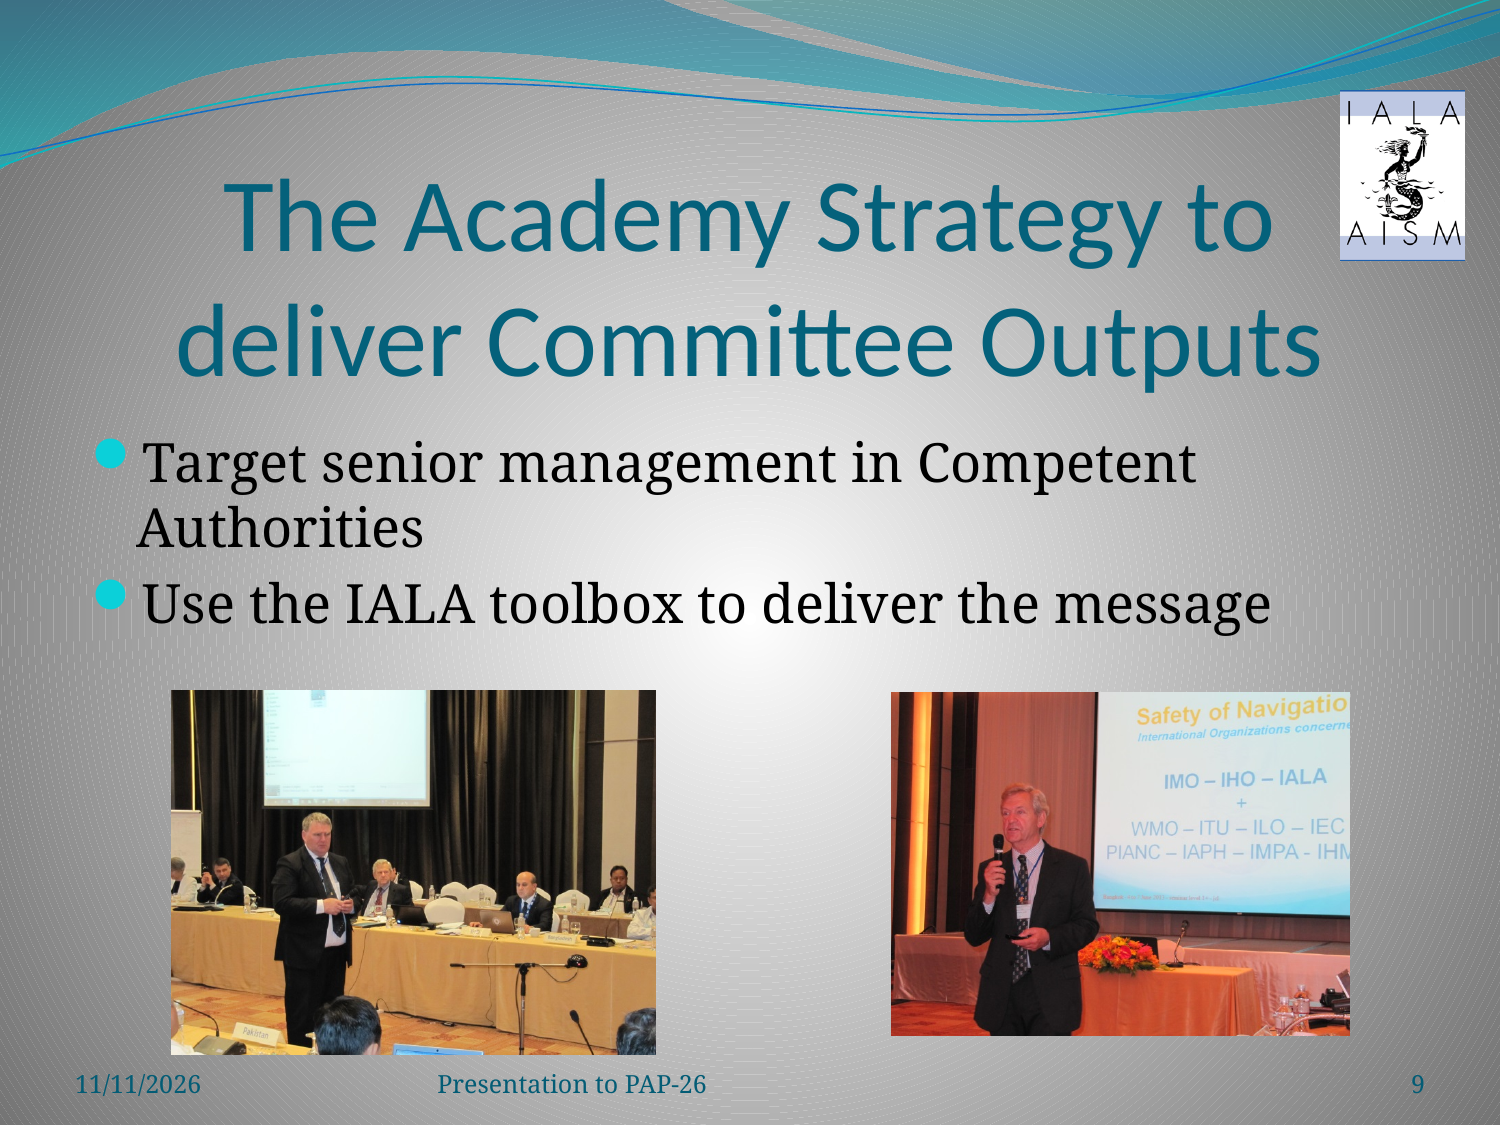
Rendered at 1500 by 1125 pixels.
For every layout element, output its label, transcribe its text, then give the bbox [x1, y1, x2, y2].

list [891, 692, 1350, 1036]
list Target senior management in Competent Authorities Use the IALA toolbox to deliver the message [76, 420, 1400, 622]
picture [170, 690, 656, 1055]
title The Academy Strategy to deliver Committee Outputs [75, 115, 1425, 398]
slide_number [75, 1042, 425, 1103]
slide_number 9 [1299, 1042, 1425, 1103]
picture [1340, 90, 1465, 261]
footer Presentation to PAP-26 [437, 1042, 988, 1103]
